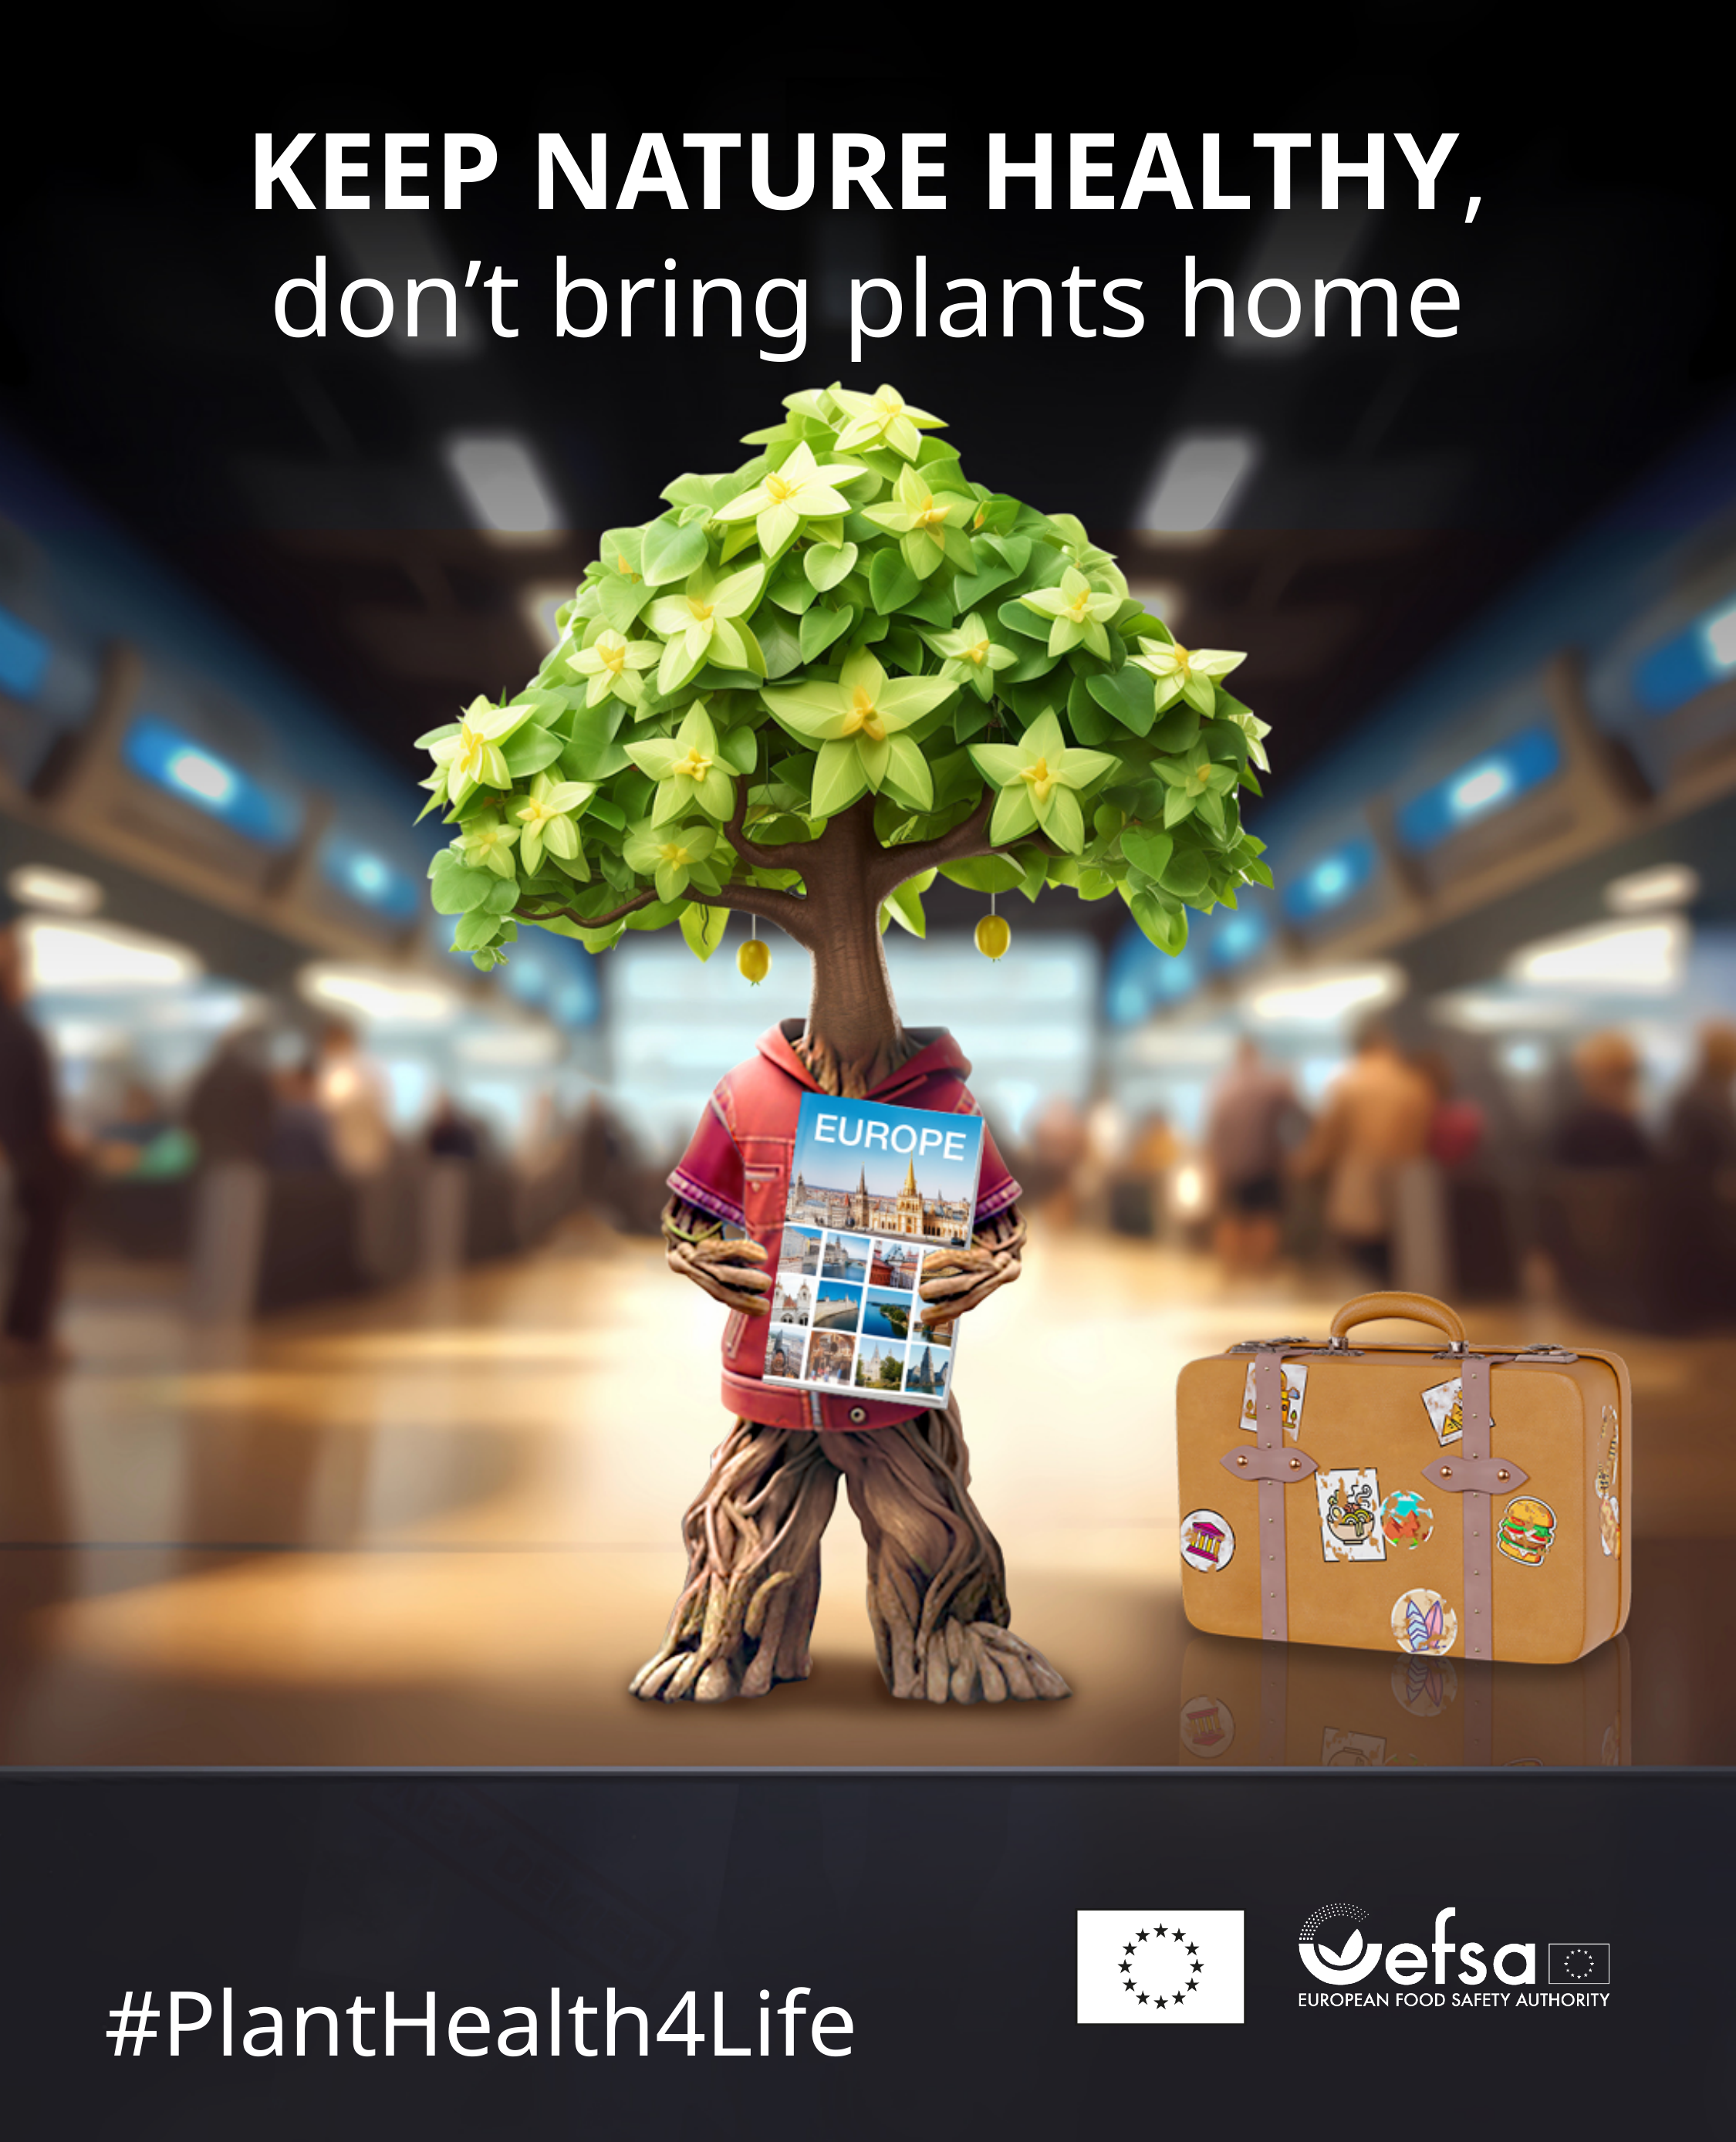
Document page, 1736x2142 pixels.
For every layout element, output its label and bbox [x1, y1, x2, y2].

picture [0, 0, 1736, 2142]
text_box [1066, 1865, 1651, 2045]
